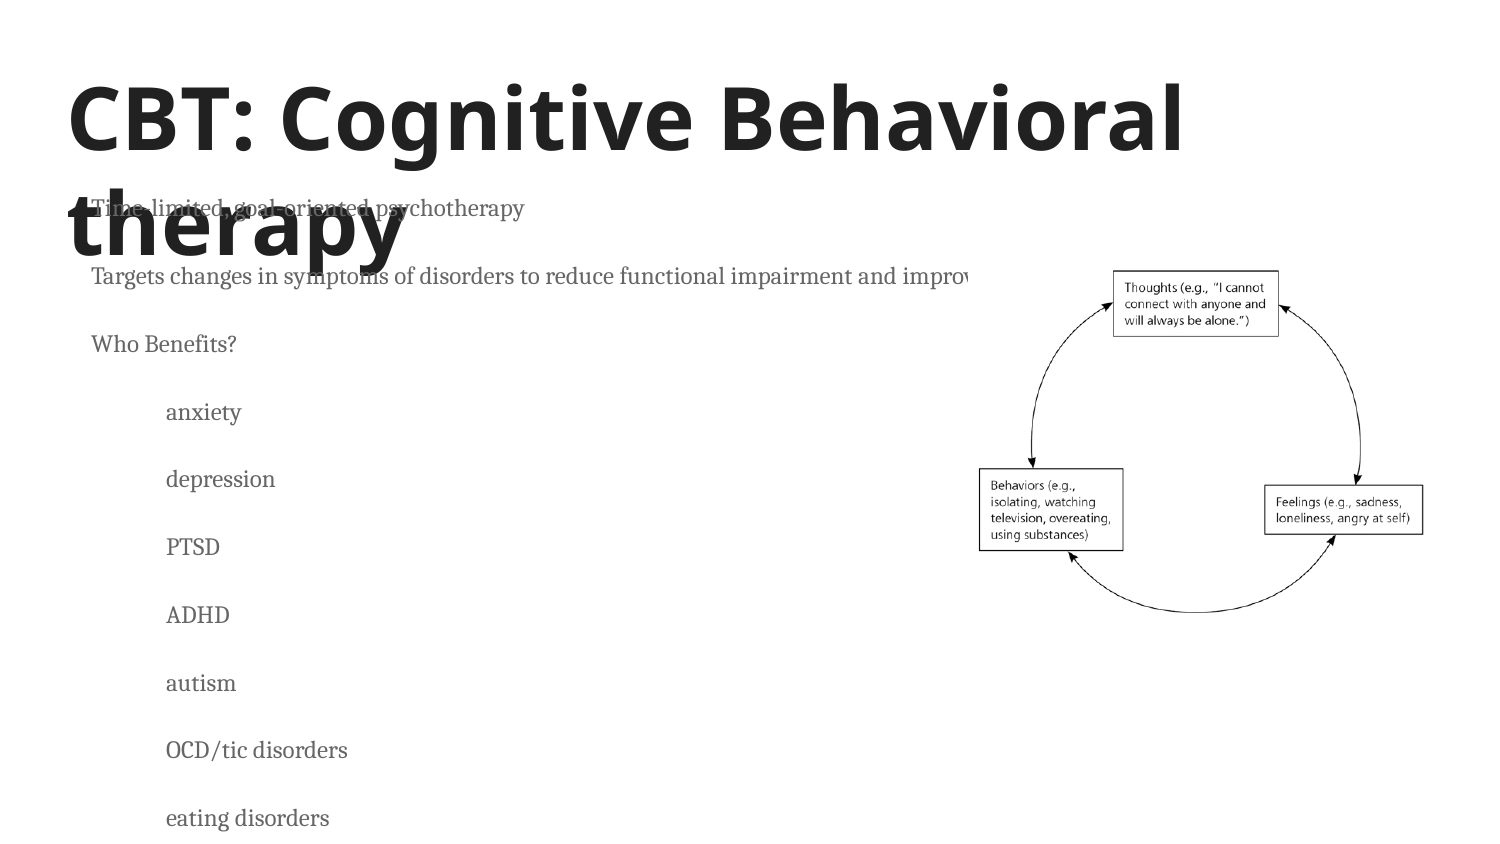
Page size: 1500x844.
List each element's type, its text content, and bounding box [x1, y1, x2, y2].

picture [968, 258, 1431, 623]
list Time-limited, goal-oriented psychotherapy Targets changes in symptoms of disorders to reduce functional impairment and improve quality of life Who Benefits? anxiety depression PTSD ADHD autism OCD/tic disorders eating disorders insomnia Level B evidence: medications are primary treatment for bipolar and schizophrenia but CBT can give additional benefit Level A evidence: CBT is effective for mild to moderate depression, anxiety, PTSD, OCD, tic disorders, personality disorders, insomnia, and ADHD [51, 172, 1309, 812]
title CBT: Cognitive Behavioral therapy [51, 48, 1449, 180]
